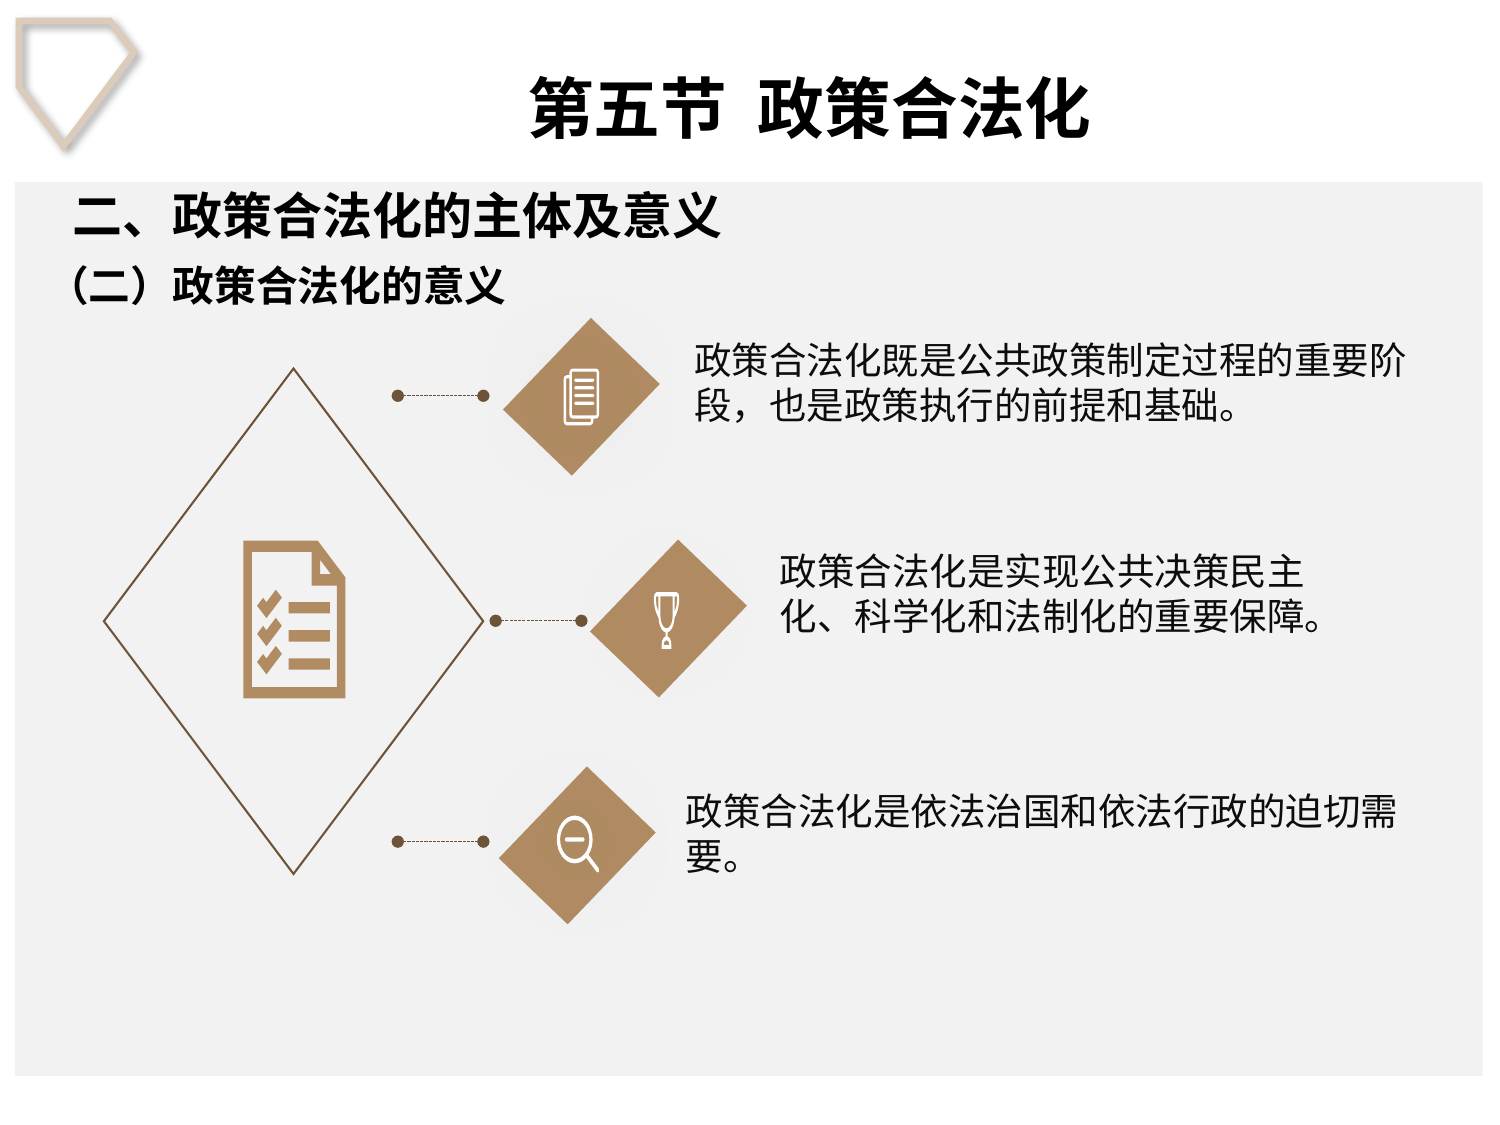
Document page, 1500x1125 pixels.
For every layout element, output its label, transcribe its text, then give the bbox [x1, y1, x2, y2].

text_box （二）政策合法化的意义 [32, 252, 747, 318]
text_box 二、政策合法化的主体及意义 [57, 177, 861, 252]
text_box [562, 367, 601, 427]
text_box [14, 181, 1484, 1077]
text_box 政策合法化既是公共政策制定过程的重要阶段，也是政策执行的前提和基础。 [679, 329, 1461, 435]
text_box 政策合法化是依法治国和依法行政的迫切需要。 [671, 780, 1461, 886]
text_box [497, 764, 658, 926]
text_box [242, 539, 347, 700]
text_box 政策合法化是实现公共决策民主化、科学化和法制化的重要保障。 [764, 540, 1393, 646]
text_box [652, 591, 681, 650]
text_box [102, 366, 485, 876]
text_box [501, 316, 662, 478]
text_box [588, 538, 749, 699]
title 第五节 政策合法化 [161, 42, 1459, 183]
text_box [555, 814, 600, 874]
